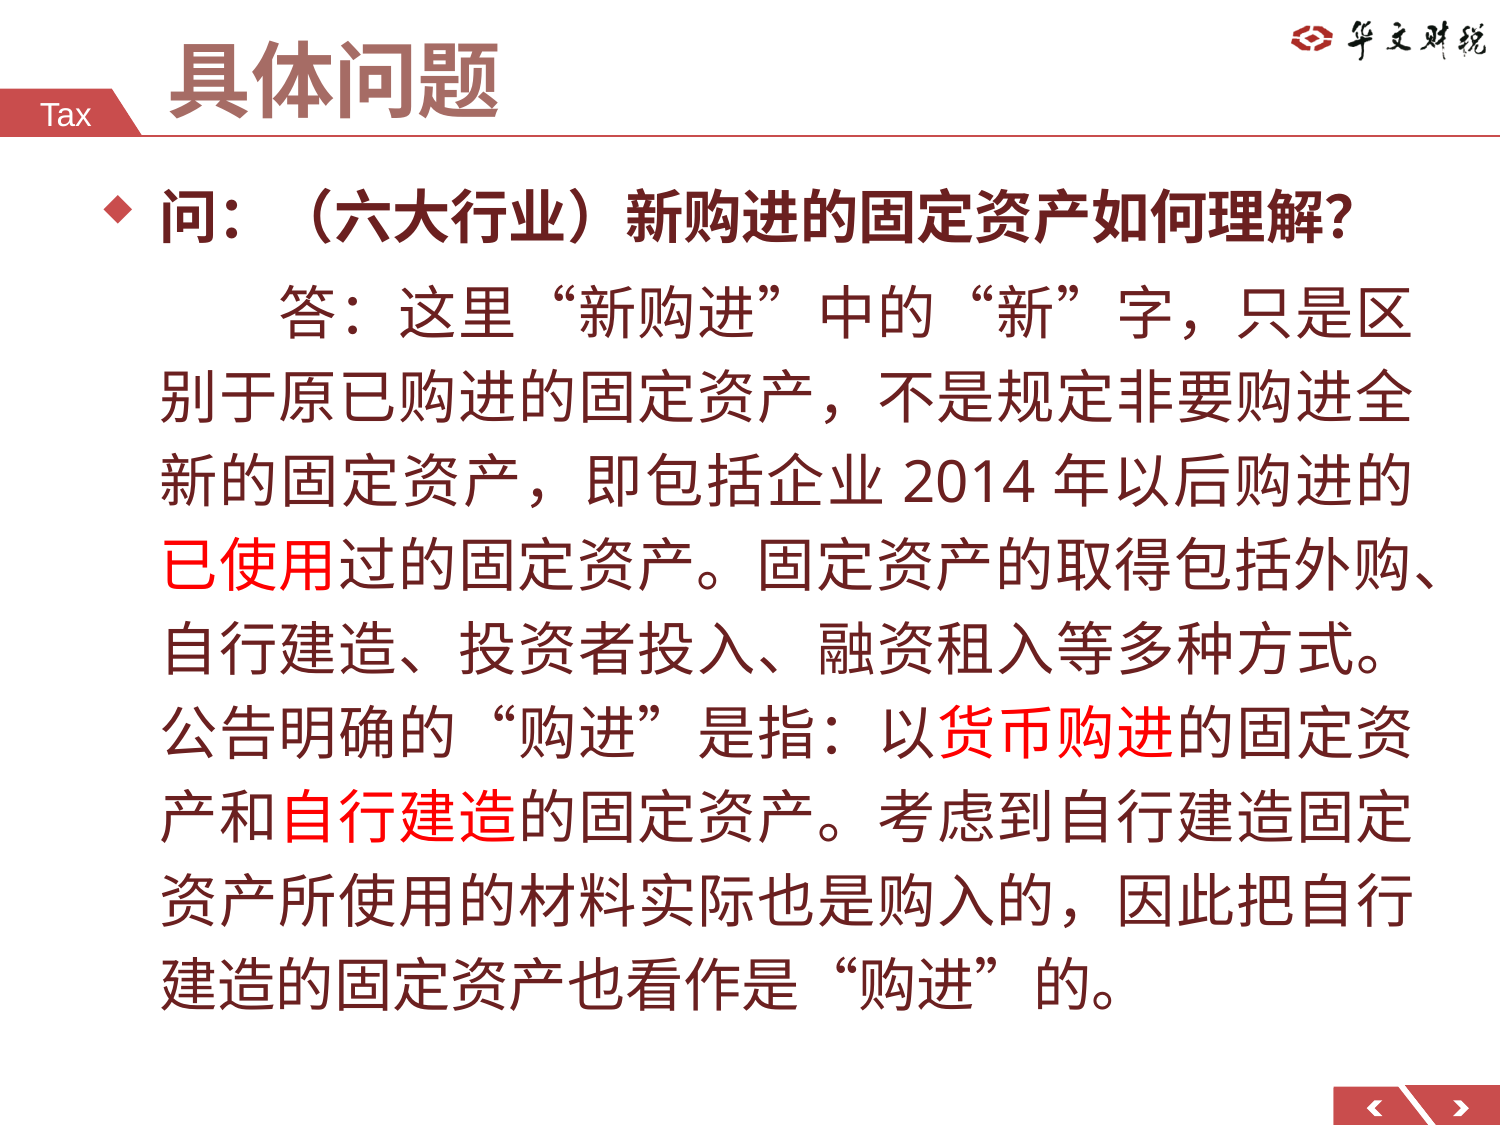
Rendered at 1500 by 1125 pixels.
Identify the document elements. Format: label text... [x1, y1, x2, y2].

title 具体问题 [152, 31, 1292, 137]
list 问：（六大行业）新购进的固定资产如何理解？ 答：这里“新购进”中的“新”字，只是区别于原已购进的固定资产，不是规定非要购进全新的固定资产，即包括企业2014年以后购进的已使用过的固定资产。固定资产的取得包括外购、自行建造、投资者投入、融资租入等多种方式。公告明确的“购进”是指：以货币购进的固定资产和自行建造的固定资产。考虑到自行建造固定资产所使用的材料实际也是购入的，因此把自行建造的固定资产也看作是“购进”的。 [85, 172, 1430, 1014]
picture [1291, 19, 1486, 61]
